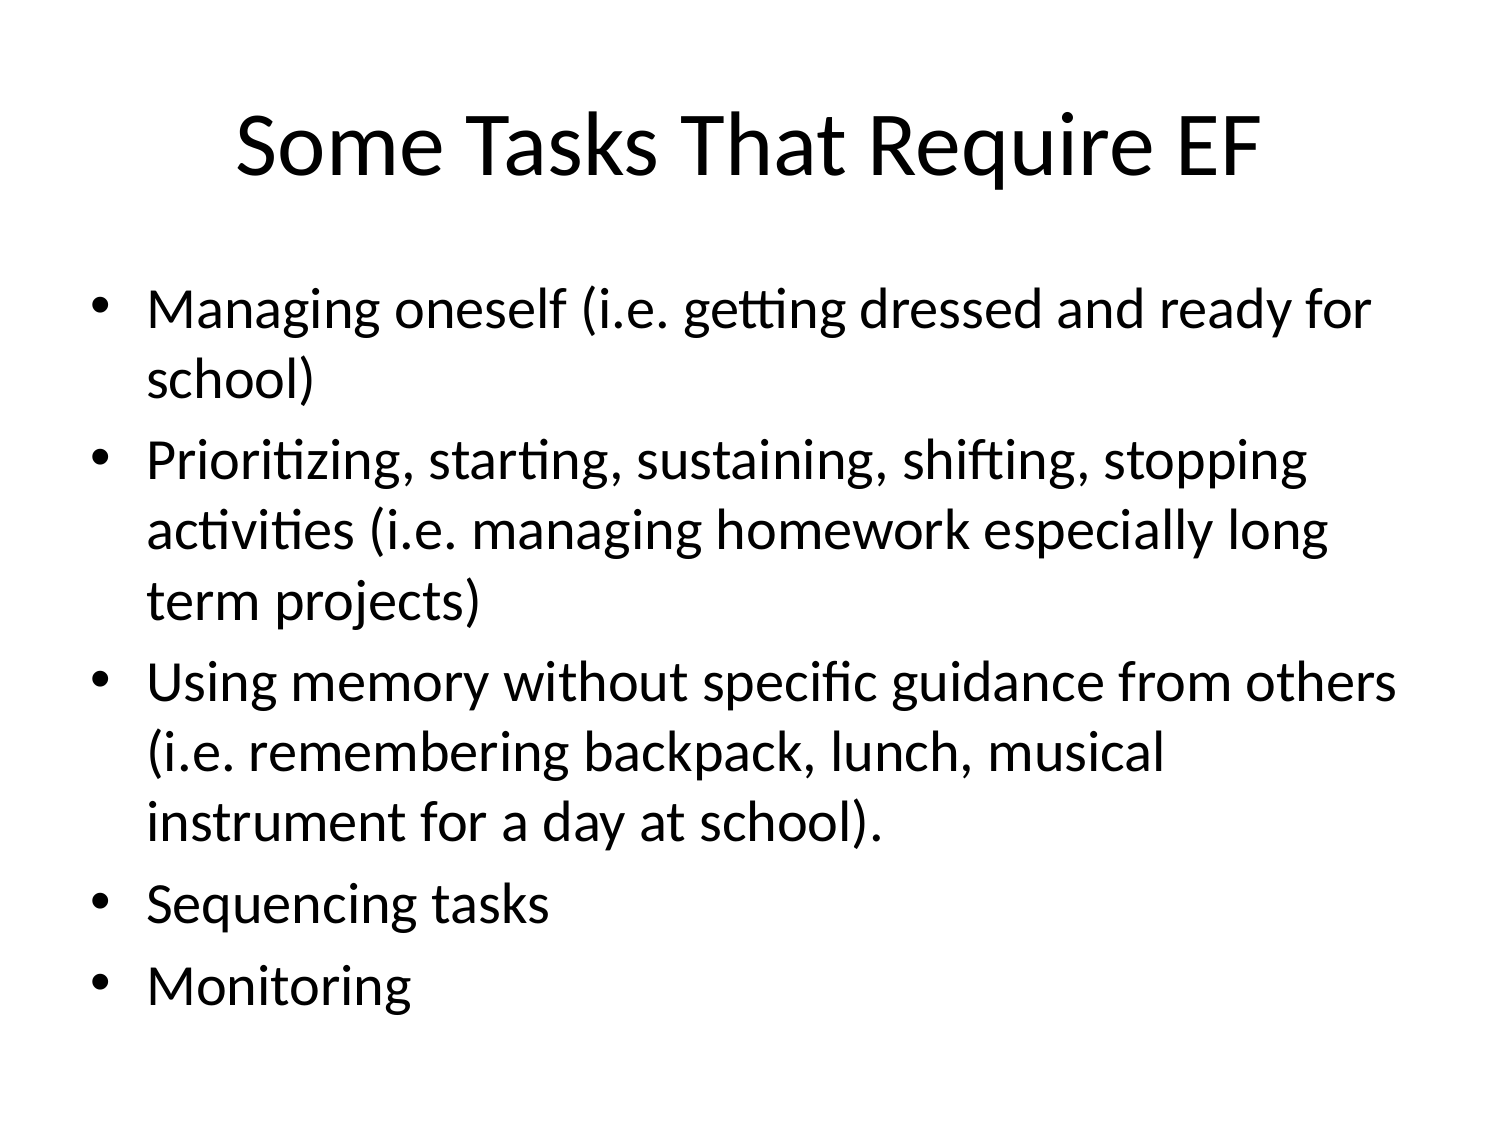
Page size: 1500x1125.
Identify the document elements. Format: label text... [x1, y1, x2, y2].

title Some Tasks That Require EF [75, 45, 1425, 233]
list Managing oneself (i.e. getting dressed and ready for school) Prioritizing, starting, sustaining, shifting, stopping activities (i.e. managing homework especially long term projects) Using memory without specific guidance from others (i.e. remembering backpack, lunch, musical instrument for a day at school). Sequencing tasks Monitoring [75, 262, 1425, 1063]
